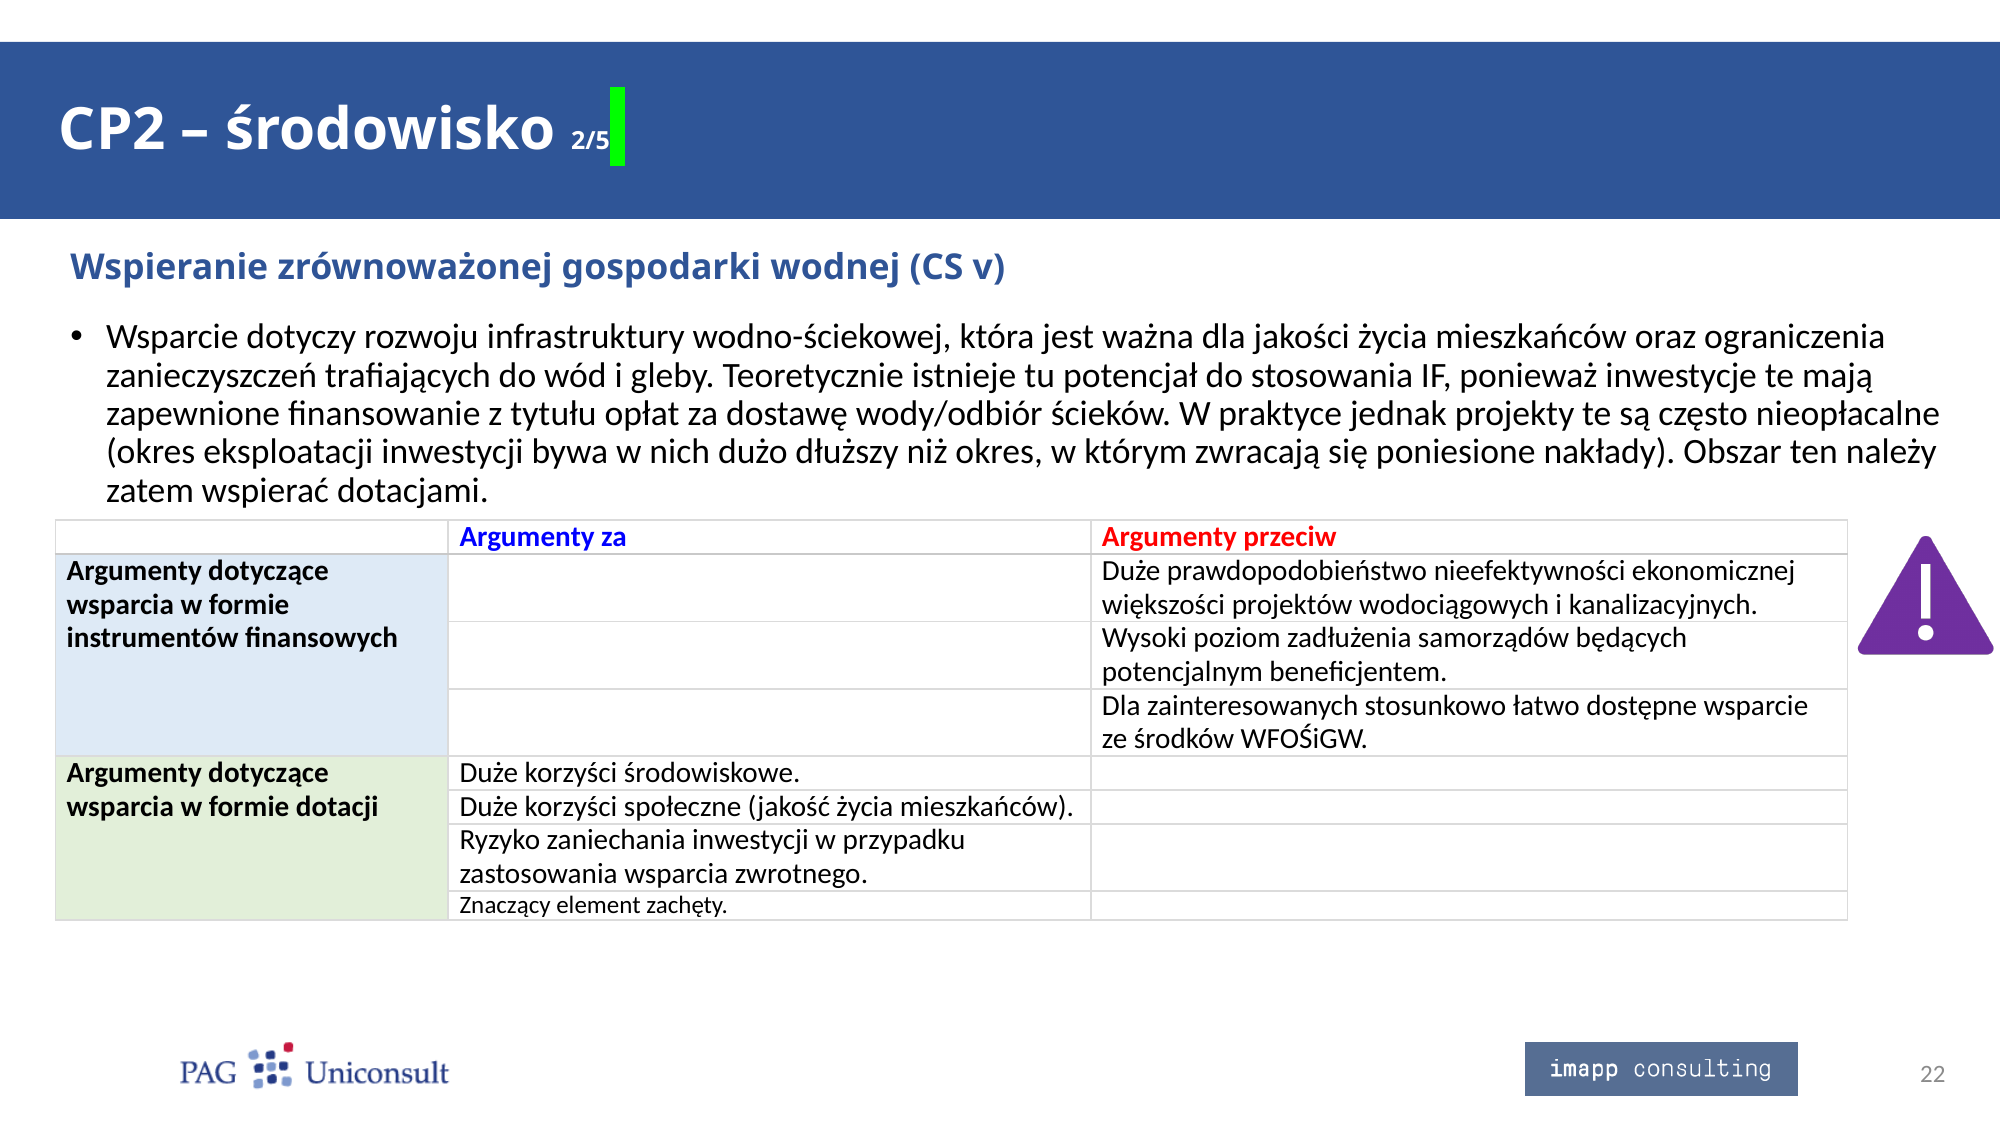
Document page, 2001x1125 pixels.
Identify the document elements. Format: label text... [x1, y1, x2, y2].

table_cell [449, 690, 1090, 755]
list Wspieranie zrównoważonej gospodarki wodnej (CS v) Wsparcie dotyczy rozwoju infrastruktury wodno-ściekowej, która jest ważna dla jakości życia mieszkańców oraz ograniczenia zanieczyszczeń trafiających do wód i gleby. Teoretycznie istnieje tu potencjał do stosowania IF, ponieważ inwestycje te mają zapewnione finansowanie z tytułu opłat za dostawę wody/odbiór ścieków. W praktyce jednak projekty te są często nieopłacalne (okres eksploatacji inwestycji bywa w nich dużo dłuższy niż okres, w którym zwracają się poniesione nakłady). Obszar ten należy zatem wspierać dotacjami. [55, 229, 1961, 521]
table_cell [1092, 791, 1847, 823]
slide_number 22 [1862, 1042, 1961, 1103]
table_cell Argumenty dotyczące wsparcia w formie dotacji [56, 757, 447, 919]
table_cell [1092, 892, 1847, 919]
table_cell Duże prawdopodobieństwo nieefektywności ekonomicznej większości projektów wodociągowych i kanalizacyjnych. [1092, 555, 1847, 621]
table_cell [449, 555, 1090, 621]
table_cell [449, 622, 1090, 688]
picture [1850, 520, 2000, 671]
table_cell Duże korzyści społeczne (jakość życia mieszkańców). [449, 791, 1090, 823]
table_cell Duże korzyści środowiskowe. [449, 757, 1090, 789]
table_cell [1092, 825, 1847, 890]
table_cell Argumenty dotyczące wsparcia w formie instrumentów finansowych [56, 555, 447, 755]
table_cell Dla zainteresowanych stosunkowo łatwo dostępne wsparcie ze środków WFOŚiGW. [1092, 690, 1847, 755]
title CP2 – środowisko 2/5 [0, 41, 2000, 219]
table_header Argumenty przeciw [1092, 521, 1847, 553]
picture [165, 1040, 475, 1113]
table_header [56, 521, 447, 553]
table_cell [1092, 757, 1847, 789]
table_cell Wysoki poziom zadłużenia samorządów będących potencjalnym beneficjentem. [1092, 622, 1847, 688]
table_cell Ryzyko zaniechania inwestycji w przypadku zastosowania wsparcia zwrotnego. [449, 825, 1090, 890]
table_cell Znaczący element zachęty. [449, 892, 1090, 919]
table_header Argumenty za [449, 521, 1090, 553]
